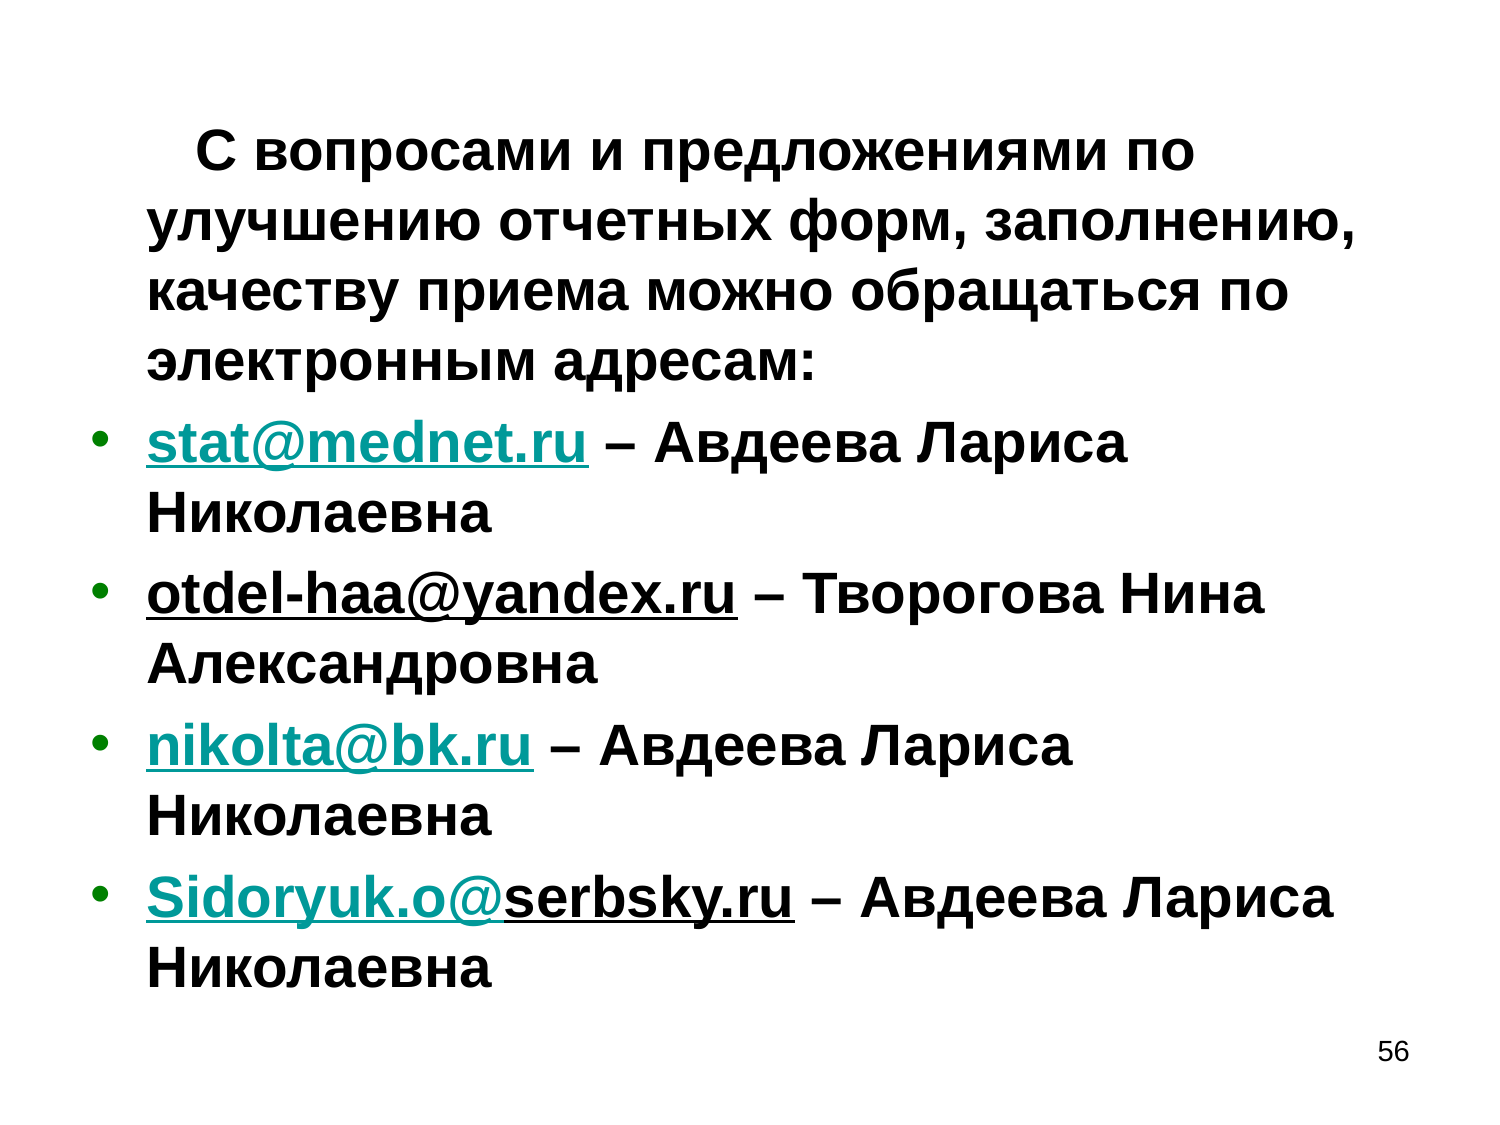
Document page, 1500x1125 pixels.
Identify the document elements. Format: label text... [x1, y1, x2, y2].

list С вопросами и предложениями по улучшению отчетных форм, заполнению, качеству приема можно обращаться по электронным адресам: stat@mednet.ru – Авдеева Лариса Николаевна otdel-haa@yandex.ru – Творогова Нина Александровна nikolta@bk.ru – Авдеева Лариса Николаевна Sidoryuk.o@serbsky.ru – Авдеева Лариса Николаевна [74, 104, 1415, 1006]
slide_number 56 [1074, 1024, 1425, 1103]
